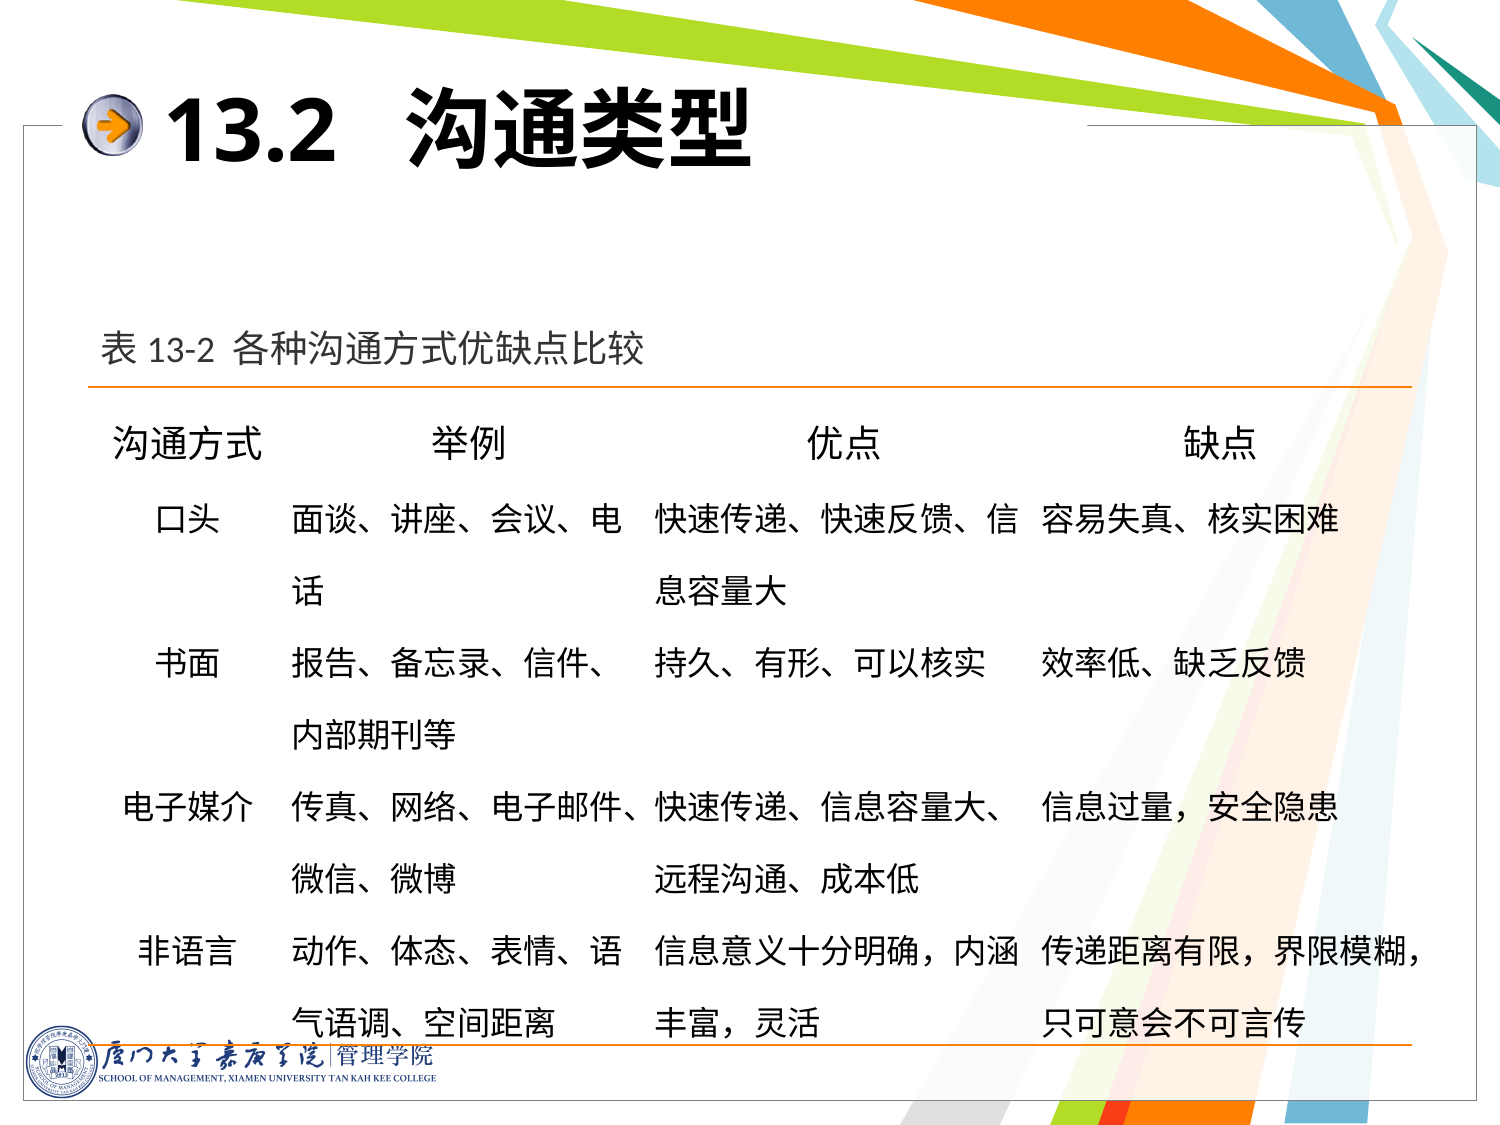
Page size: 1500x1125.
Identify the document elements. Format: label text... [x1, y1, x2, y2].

table_cell 传递距离有限，界限模糊，只可意会不可言传 [1037, 901, 1412, 1044]
table_cell 信息意义十分明确，内涵丰富，灵活 [651, 901, 1037, 1044]
table_cell 容易失真、核实困难 [1037, 469, 1412, 613]
text_box 表13-2 各种沟通方式优缺点比较 [85, 317, 669, 378]
table_cell 信息过量，安全隐患 [1037, 757, 1412, 901]
picture [24, 1024, 438, 1100]
table_cell 快速传递、快速反馈、信息容量大 [651, 469, 1037, 613]
table_cell 报告、备忘录、信件、内部期刊等 [287, 613, 651, 757]
table_cell 快速传递、信息容量大、远程沟通、成本低 [651, 757, 1037, 901]
picture [82, 94, 143, 156]
table_header 沟通方式 [88, 388, 287, 469]
table_header 优点 [651, 388, 1037, 469]
table_cell 口头 [88, 469, 287, 613]
table_cell 面谈、讲座、会议、电话 [287, 469, 651, 613]
table_cell 非语言 [88, 901, 287, 1044]
table_cell 效率低、缺乏反馈 [1037, 613, 1412, 757]
title 13.2 沟通类型 [148, 32, 1182, 220]
table_cell 传真、网络、电子邮件、微信、微博 [287, 757, 651, 901]
table_header 举例 [287, 388, 651, 469]
table_cell 动作、体态、表情、语气语调、空间距离 [287, 901, 651, 1044]
table_cell 书面 [88, 613, 287, 757]
table_header 缺点 [1037, 388, 1412, 469]
table_cell 电子媒介 [88, 757, 287, 901]
table_cell 持久、有形、可以核实 [651, 613, 1037, 757]
